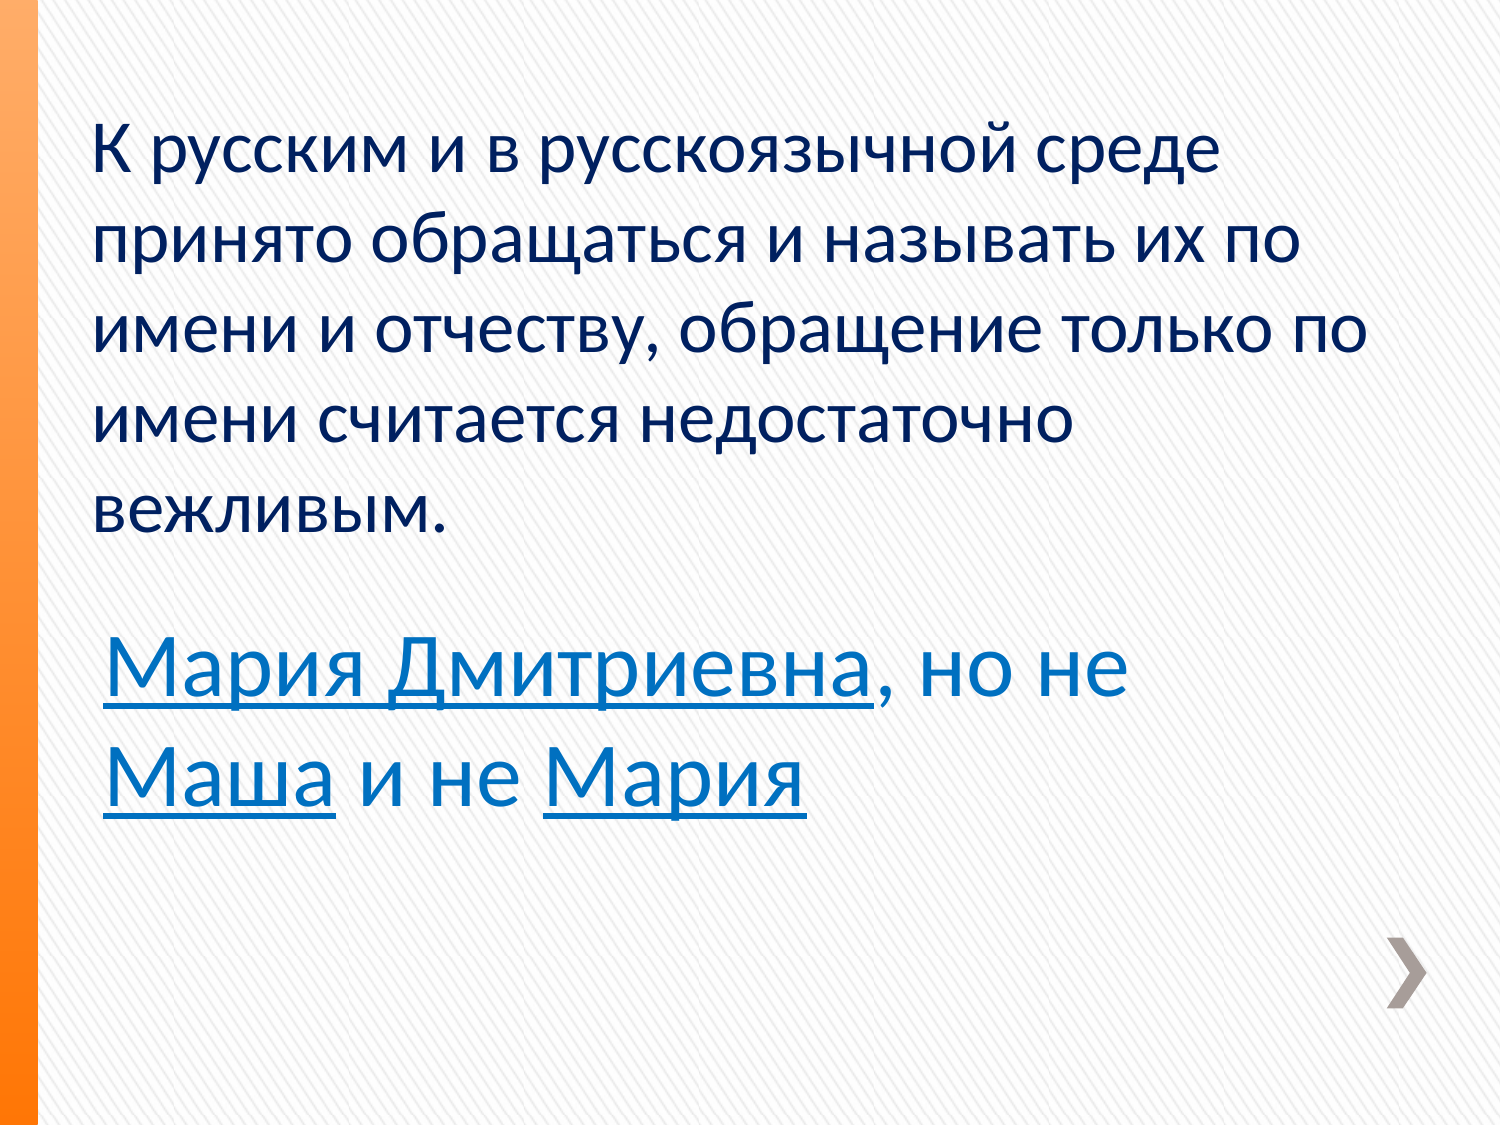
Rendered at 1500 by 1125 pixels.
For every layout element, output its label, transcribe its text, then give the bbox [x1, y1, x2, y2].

text_box Мария Дмитриевна, но не Маша и не Мария [88, 597, 1223, 943]
text_box К русским и в русскоязычной среде принято обращаться и называть их по имени и отчеству, обращение только по имени считается недостаточно вежливым. [76, 89, 1400, 555]
